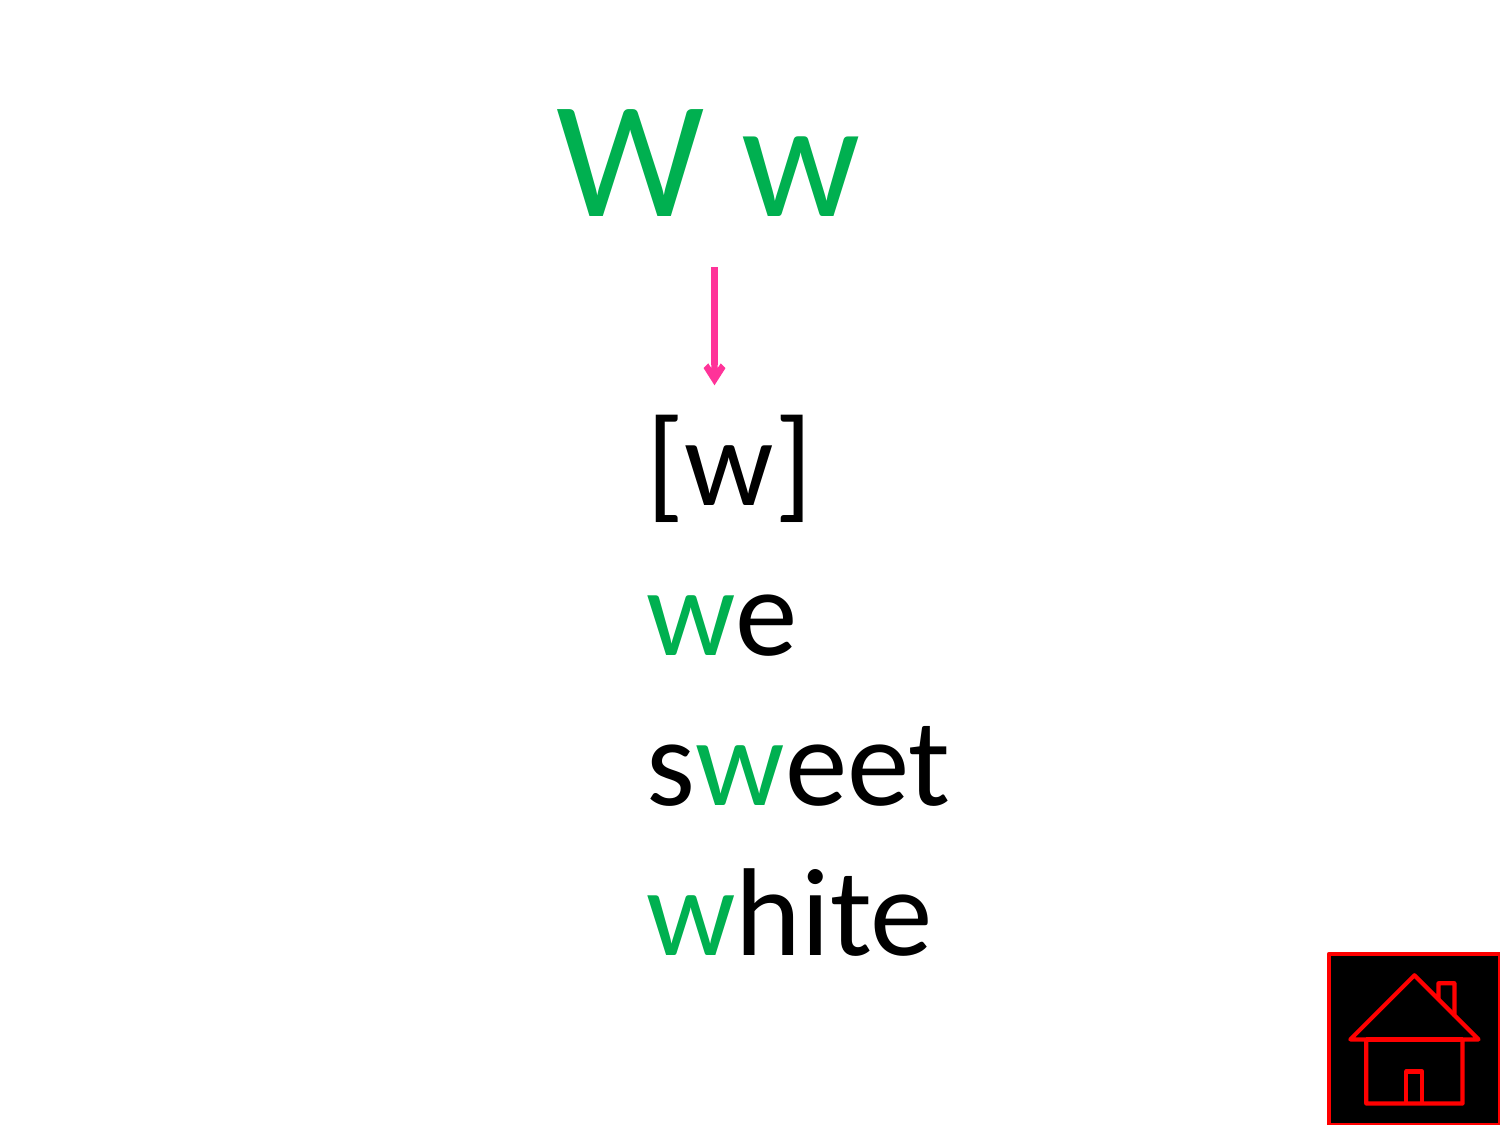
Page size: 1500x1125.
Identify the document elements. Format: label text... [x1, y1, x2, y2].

text_box [w] we sweet white [631, 373, 999, 989]
text_box [1327, 952, 1500, 1125]
text_box W w [301, 42, 1117, 258]
